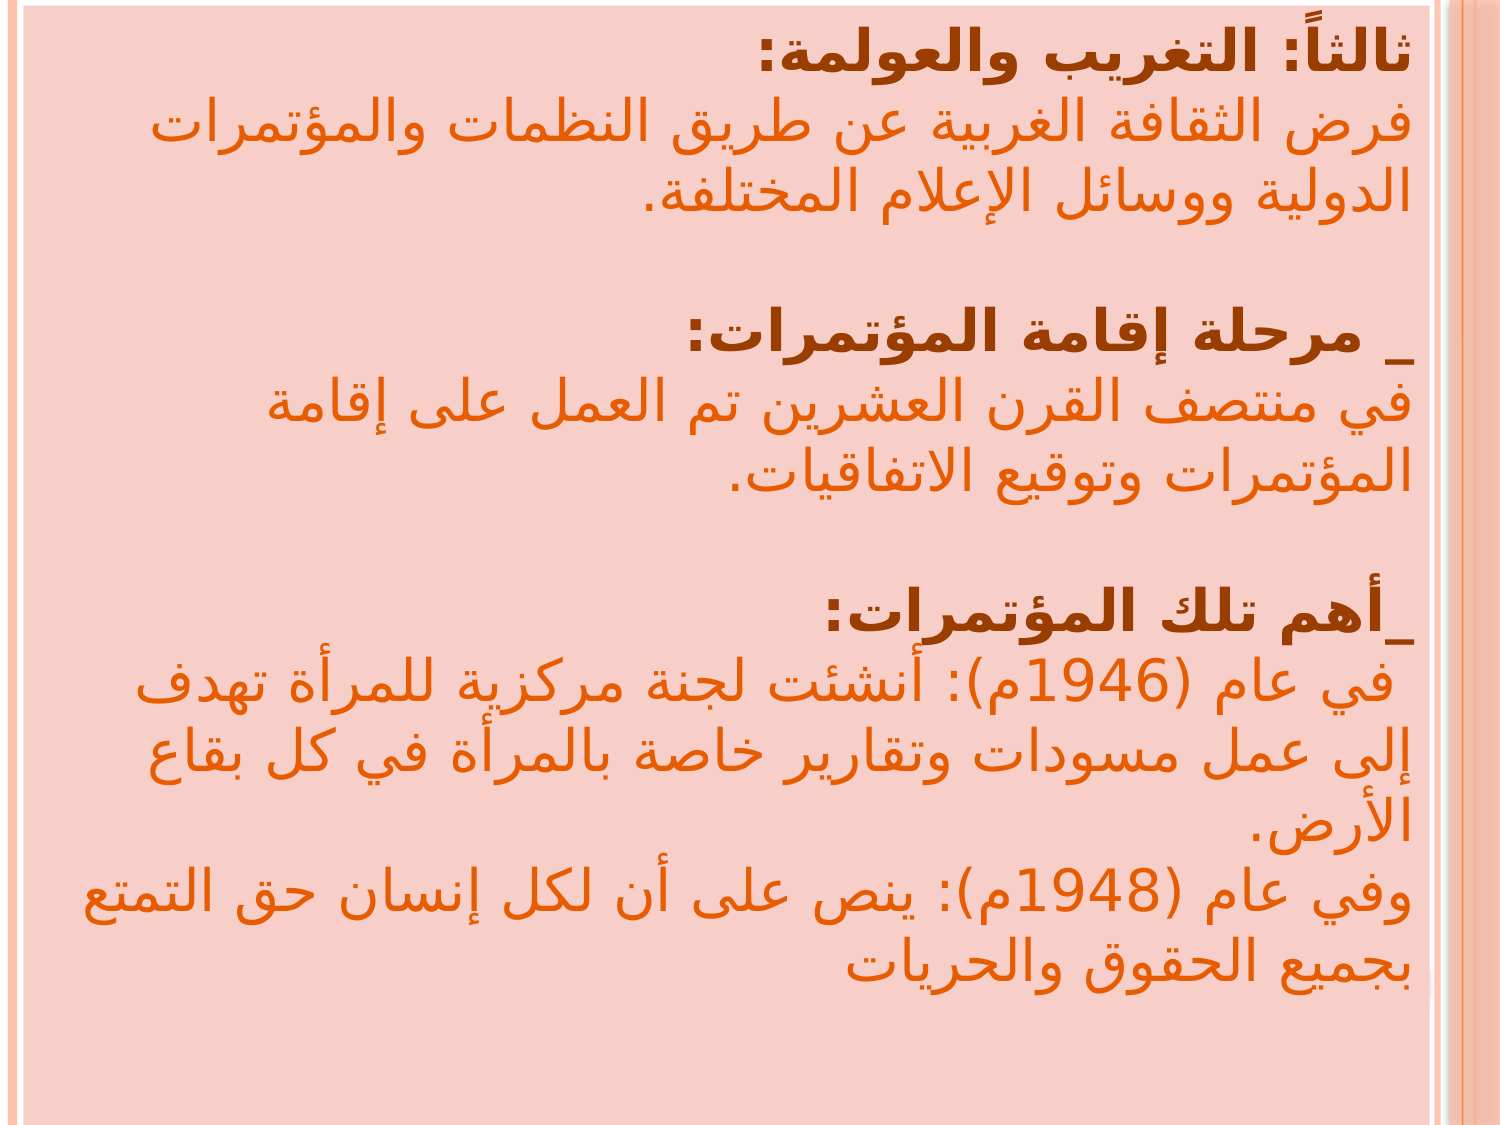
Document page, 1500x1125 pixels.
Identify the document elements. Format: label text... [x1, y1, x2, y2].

text_box ثالثاً: التغريب والعولمة: فرض الثقافة الغربية عن طريق النظمات والمؤتمرات الدولية ووسائل الإعلام المختلفة. _ مرحلة إقامة المؤتمرات: في منتصف القرن العشرين تم العمل على إقامة المؤتمرات وتوقيع الاتفاقيات. _أهم تلك المؤتمرات: في عام (1946م): أنشئت لجنة مركزية للمرأة تهدف إلى عمل مسودات وتقارير خاصة بالمرأة في كل بقاع الأرض. وفي عام (1948م): ينص على أن لكل إنسان حق التمتع بجميع الحقوق والحريات [23, 5, 1430, 1125]
